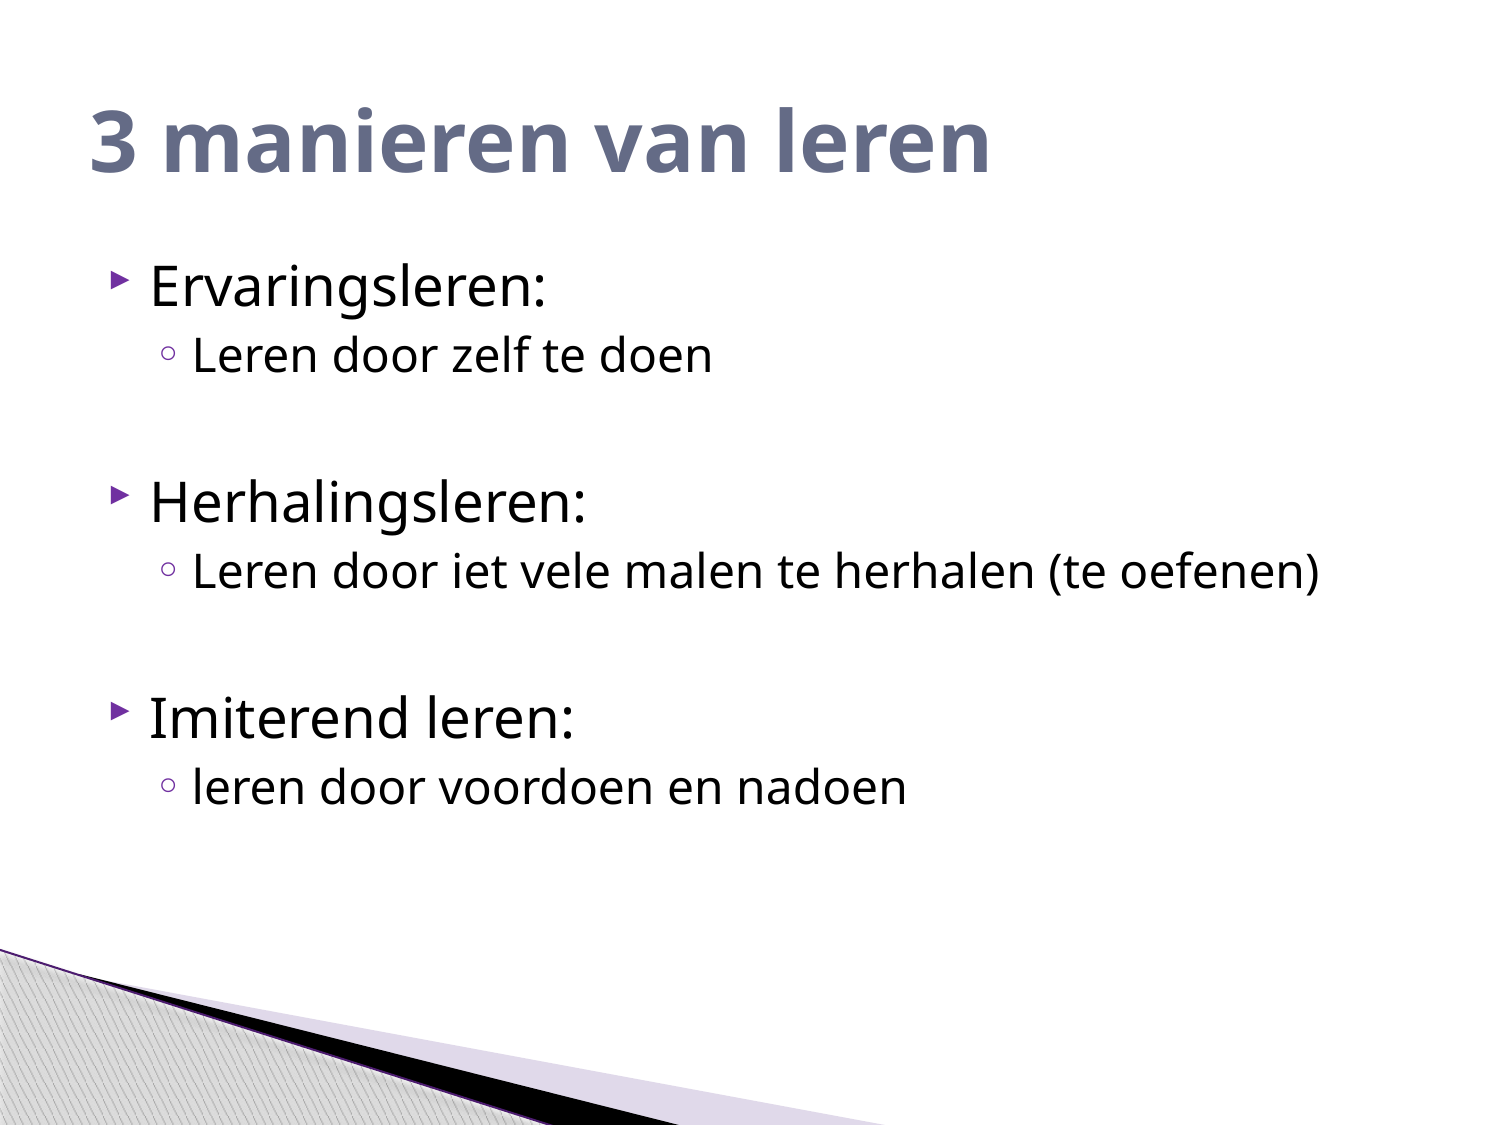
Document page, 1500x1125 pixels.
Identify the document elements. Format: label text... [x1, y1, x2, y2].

list Ervaringsleren: Leren door zelf te doen Herhalingsleren: Leren door iet vele malen te herhalen (te oefenen) Imiterend leren: leren door voordoen en nadoen [75, 243, 1425, 986]
title 3 manieren van leren [75, 45, 1425, 233]
